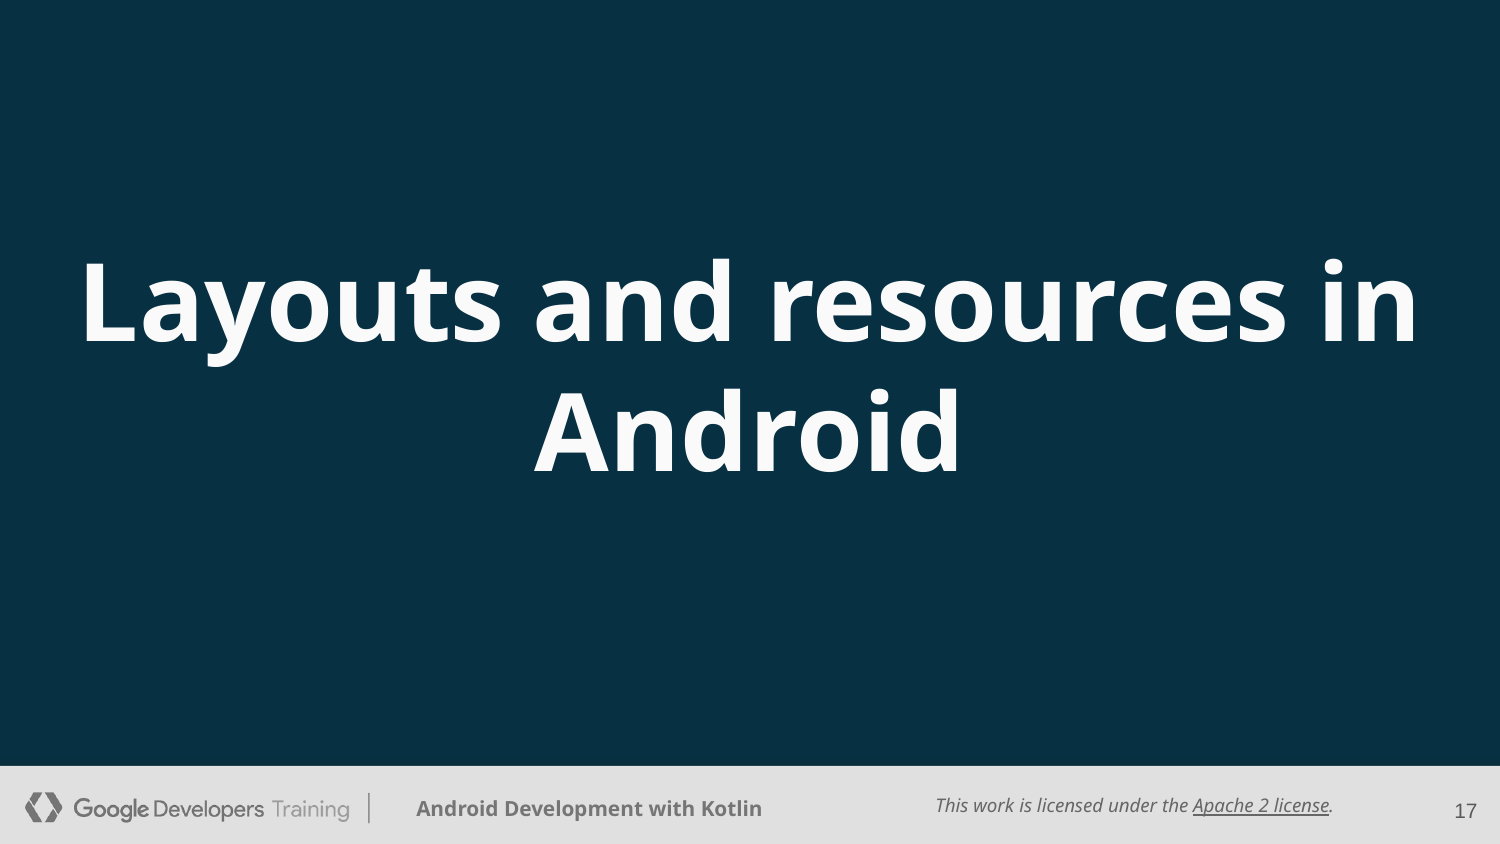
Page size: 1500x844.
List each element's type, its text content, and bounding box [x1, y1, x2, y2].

slide_number ‹#› [1402, 777, 1493, 842]
picture [0, 0, 1500, 844]
text_box Layouts and resources in Android [51, 165, 1449, 508]
